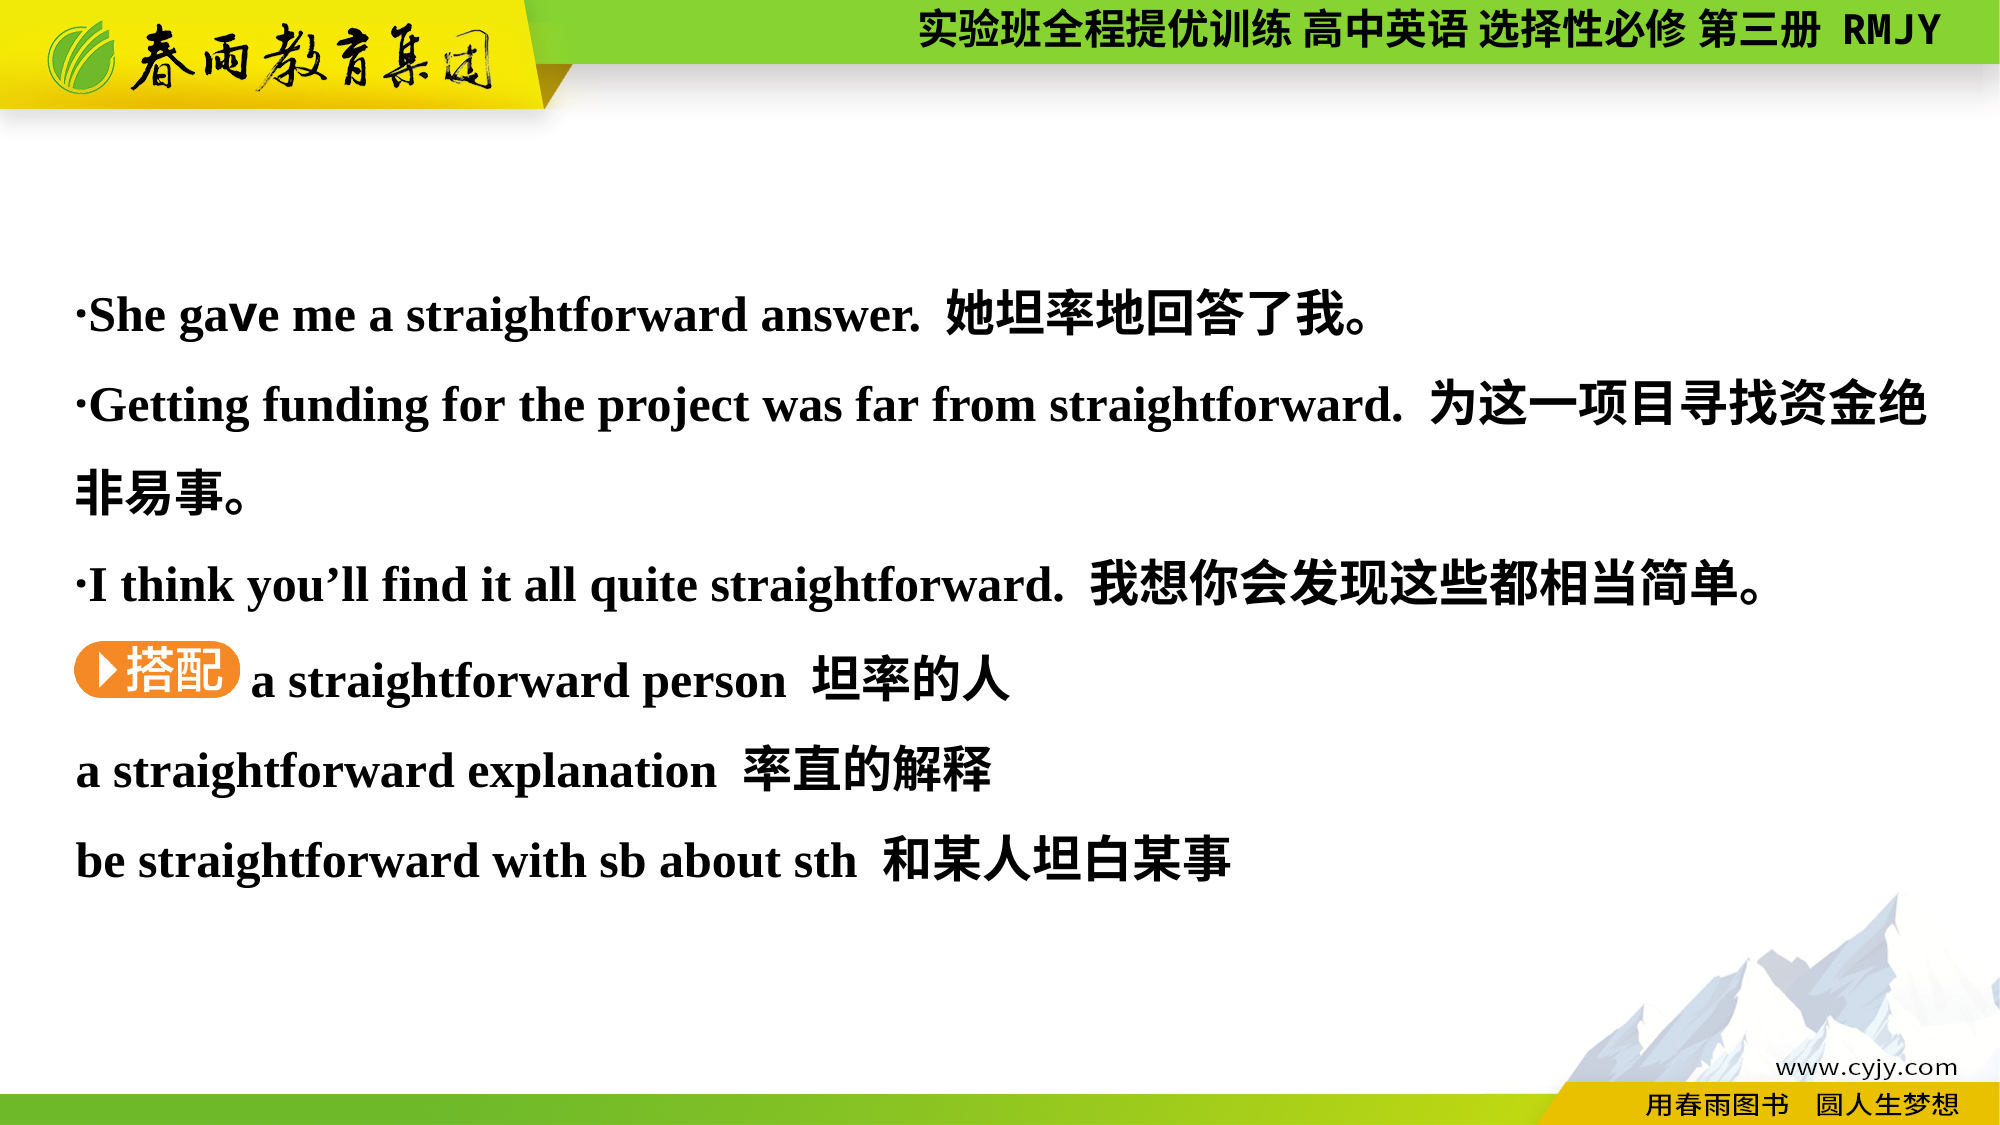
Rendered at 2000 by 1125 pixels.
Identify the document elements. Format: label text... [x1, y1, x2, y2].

text_box a straightforward person 坦率的人 a straightforward explanation 率直的解释 be straightforward with sb about sth 和某人坦白某事 [60, 610, 1945, 896]
list ·She gave me a straightforward answer. 她坦率地回答了我。 ·Getting funding for the project was far from straightforward. 为这一项目寻找资金绝非易事。 ·I think you’ll find it all quite straightforward. 我想你会发现这些都相当简单。 [59, 243, 1944, 623]
picture [0, 0, 2000, 1125]
